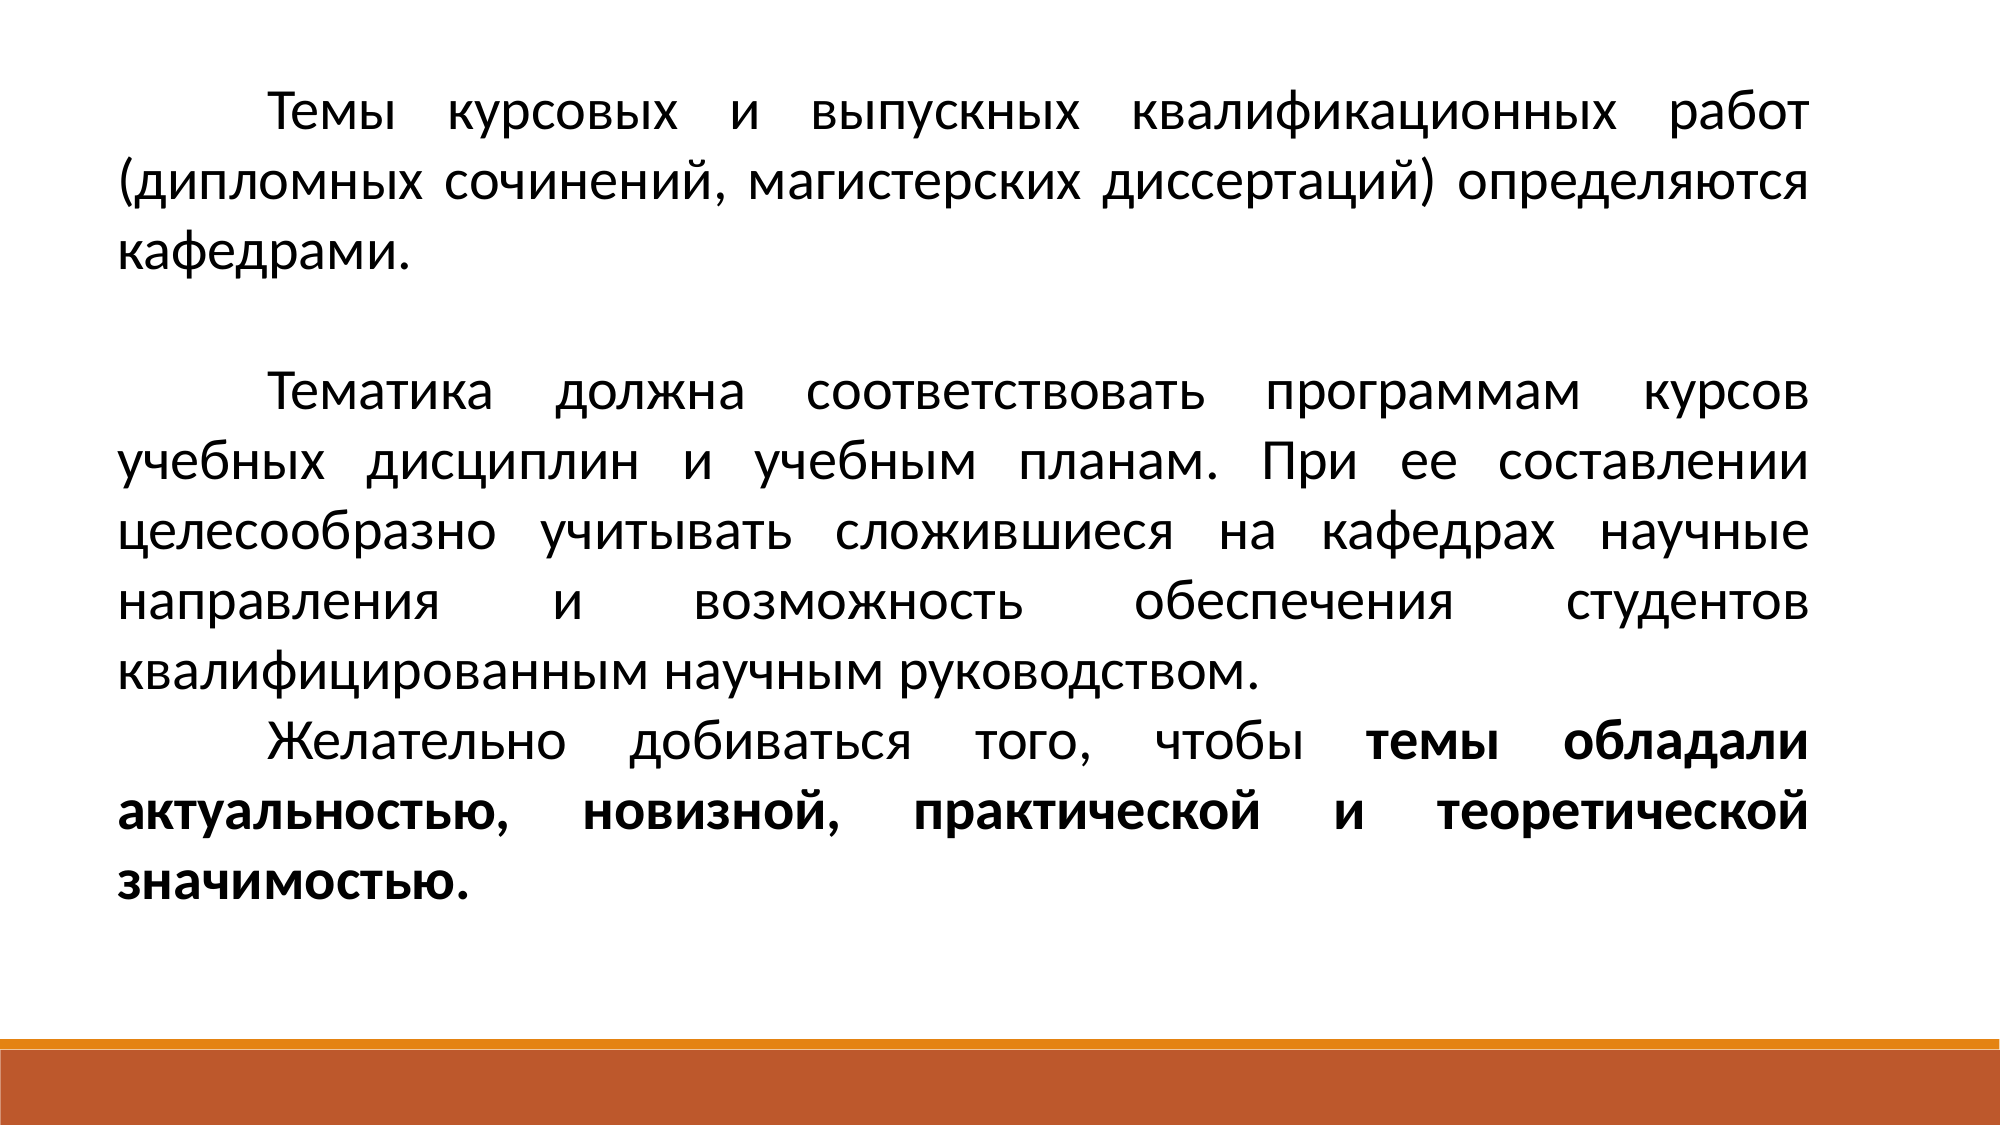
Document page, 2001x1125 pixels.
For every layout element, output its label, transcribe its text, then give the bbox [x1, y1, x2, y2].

text_box Темы курсовых и выпускных квалификационных работ (дипломных сочинений, магистерских диссертаций) определяются кафедрами. Тематика должна соответствовать программам курсов учебных дисциплин и учебным планам. При ее составлении целесообразно учитывать сложившиеся на кафедрах научные направления и возможность обеспечения студентов квалифицированным научным руководством. Желательно добиваться того, чтобы темы обладали актуальностью, новизной, практической и теоретической значимостью. [102, 64, 1825, 919]
